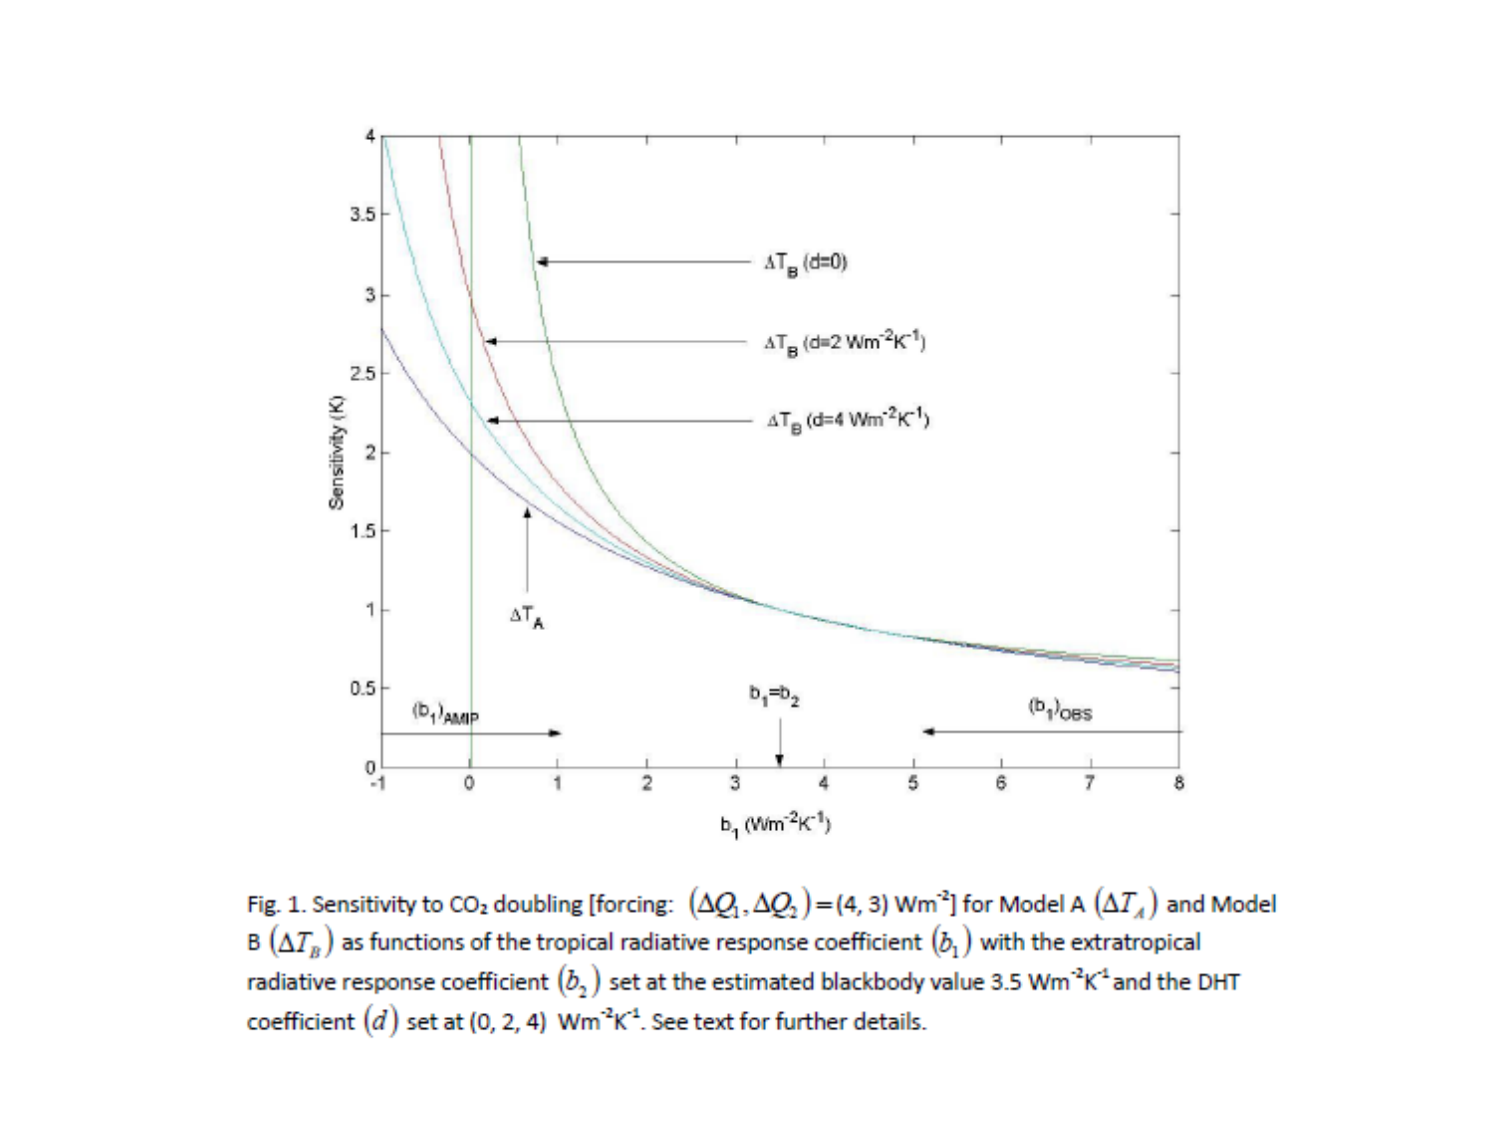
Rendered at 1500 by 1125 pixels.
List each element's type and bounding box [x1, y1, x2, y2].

picture [218, 109, 1294, 1064]
